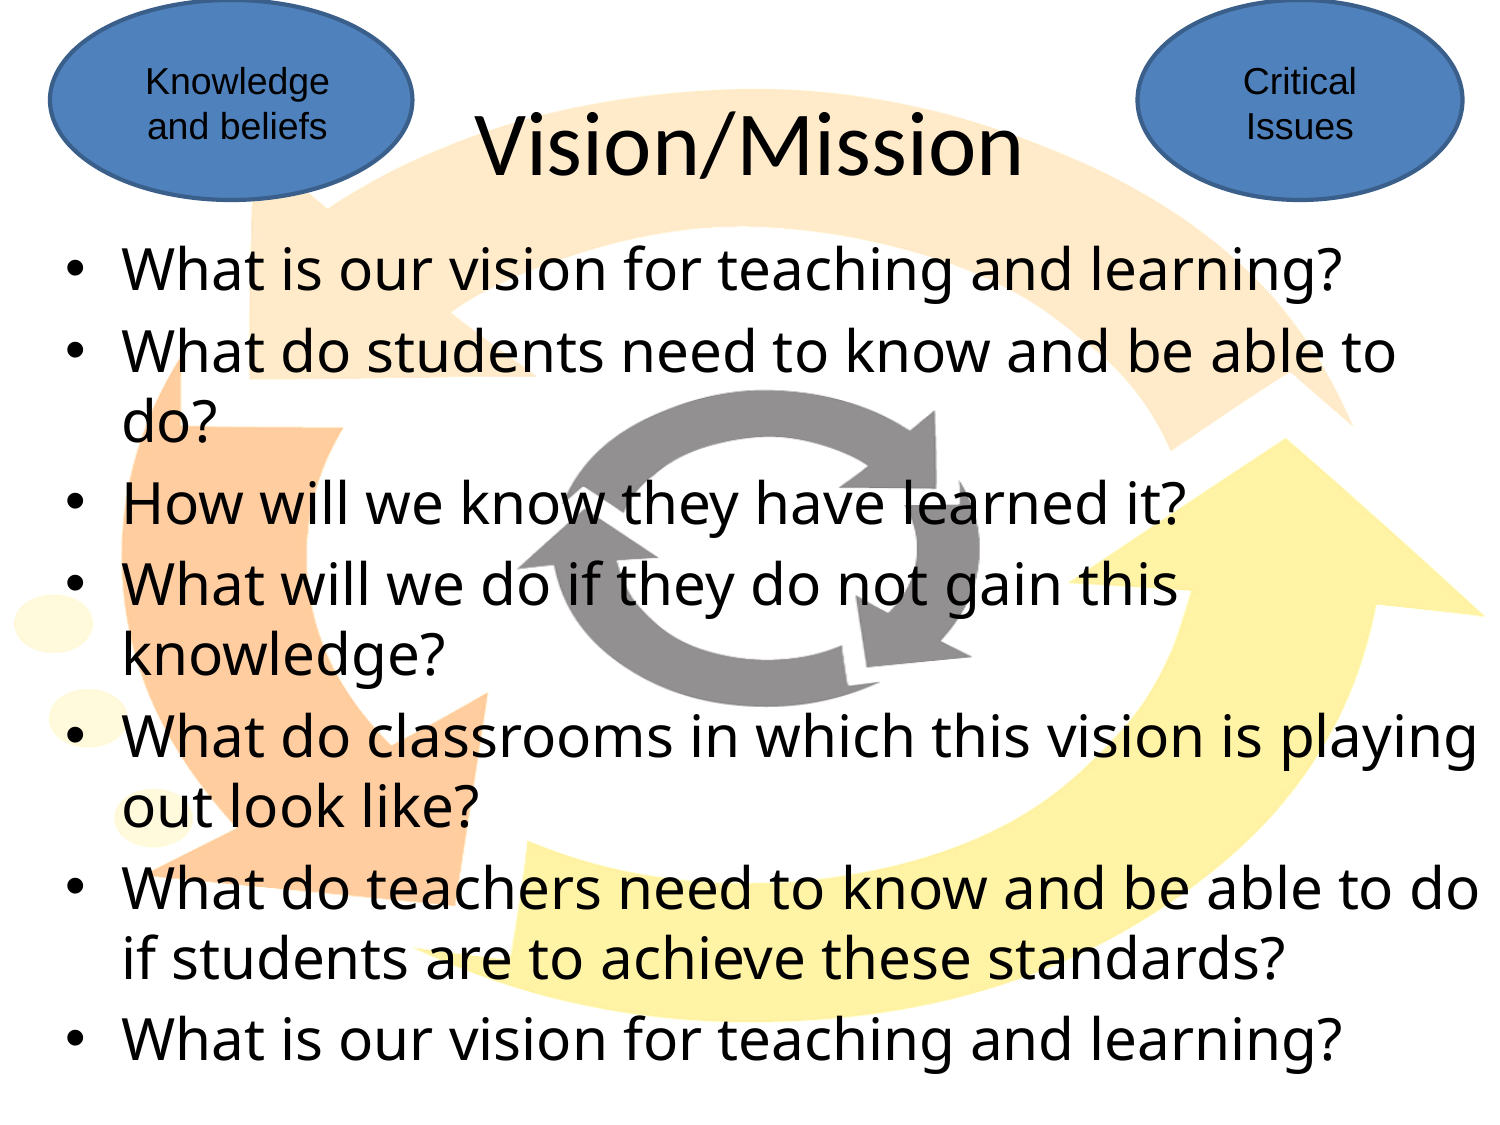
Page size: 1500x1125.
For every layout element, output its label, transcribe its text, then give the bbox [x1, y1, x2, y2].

list What is our vision for teaching and learning? What do students need to know and be able to do? How will we know they have learned it? What will we do if they do not gain this knowledge? What do classrooms in which this vision is playing out look like? What do teachers need to know and be able to do if students are to achieve these standards? What is our vision for teaching and learning? [49, 224, 1500, 1076]
text_box [1135, 0, 1465, 203]
text_box Critical Issues [1175, 49, 1425, 155]
text_box Knowledge and beliefs [112, 49, 363, 155]
text_box [47, 0, 415, 203]
title Vision/Mission [74, 44, 1426, 224]
